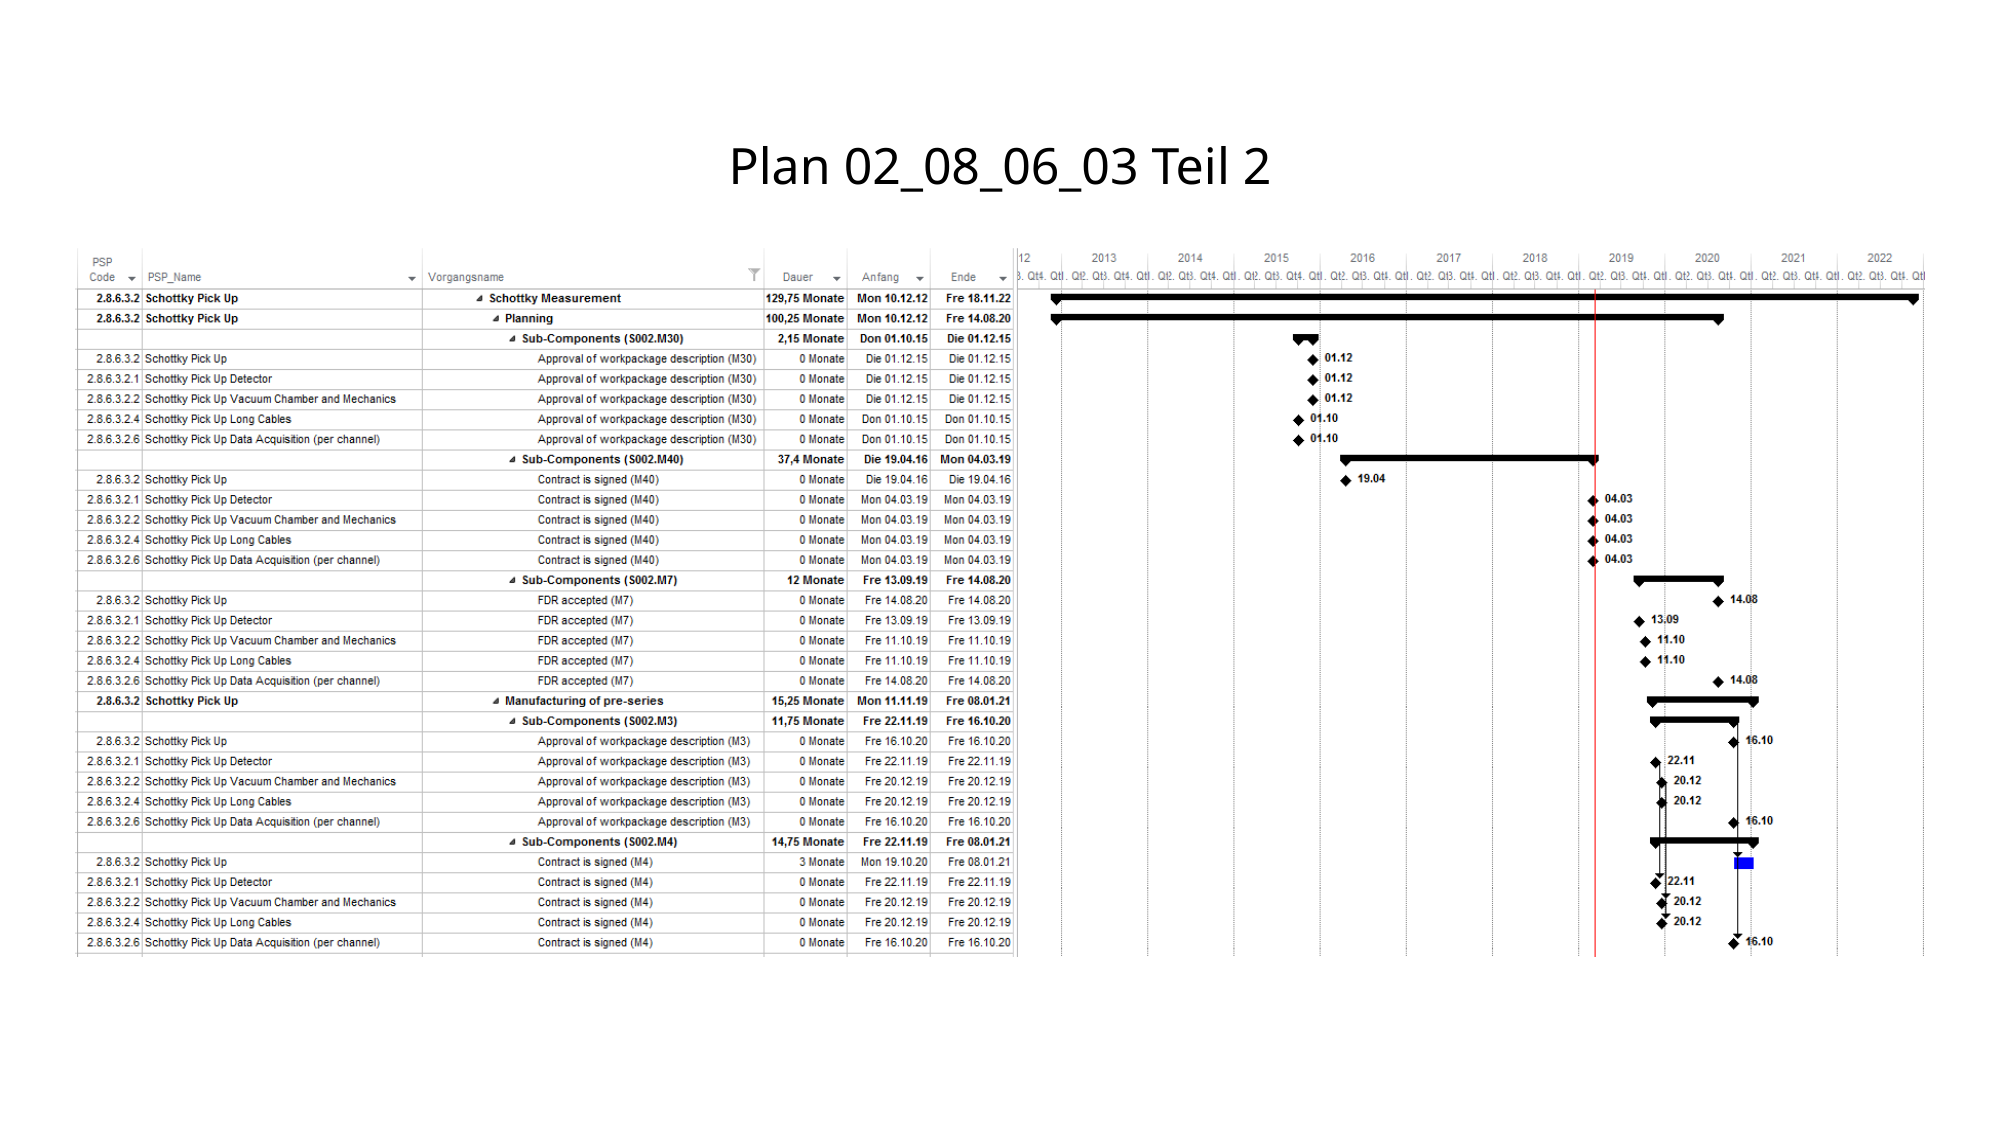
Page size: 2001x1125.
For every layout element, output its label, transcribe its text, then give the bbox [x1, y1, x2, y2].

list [75, 244, 1925, 957]
title Plan 02_08_06_03 Teil 2 [137, 59, 1863, 244]
